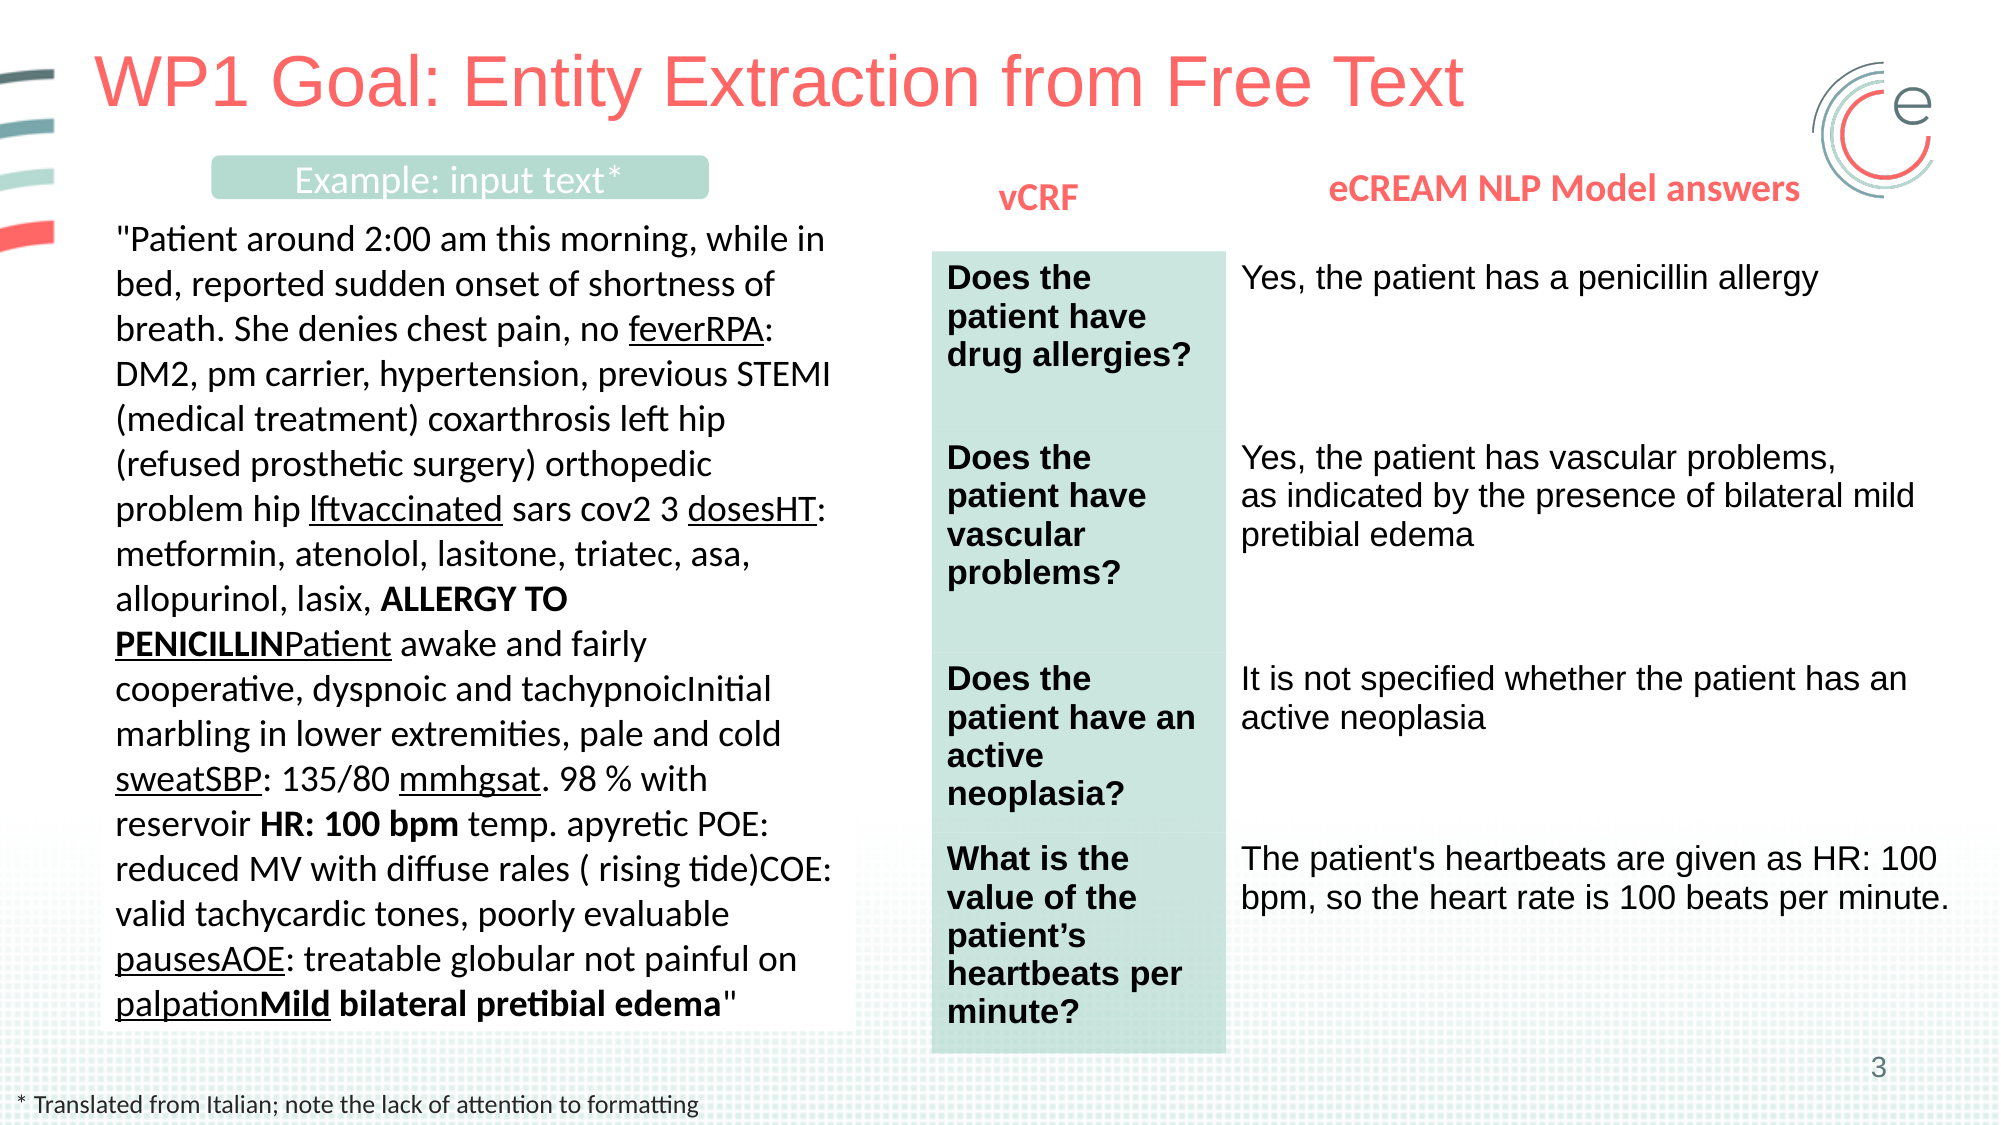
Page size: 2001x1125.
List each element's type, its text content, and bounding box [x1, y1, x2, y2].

table_header Yes, the patient has a penicillin allergy [1226, 251, 1965, 431]
table_cell Yes, the patient has vascular problems, as indicated by the presence of bilateral mild pretibial edema [1226, 431, 1965, 652]
text_box eCREAM NLP Model answers [1296, 154, 1833, 218]
table_cell It is not specified whether the patient has an active neoplasia [1226, 652, 1965, 832]
table_cell Does the patient have an active neoplasia? [932, 652, 1226, 832]
table_cell The patient's heartbeats are given as HR: 100 bpm, so the heart rate is 100 beats per minute. [1226, 832, 1965, 1053]
table_cell What is the value of the patient’s heartbeats per minute? [932, 832, 1226, 1053]
table_cell Does the patient have vascular problems? [932, 431, 1226, 652]
text_box Example: input text* [212, 156, 708, 199]
text_box "Patient around 2:00 am this morning, while in bed, reported sudden onset of shortness of breath. She denies chest pain, no feverRPA: DM2, pm carrier, hypertension, previous STEMI (medical treatment) coxarthrosis left hip (refused prosthetic surgery) orthopedic problem hip lftvaccinated sars cov2 3 dosesHT: metformin, atenolol, lasitone, triatec, asa, allopurinol, lasix, ALLERGY TO PENICILLINPatient awake and fairly cooperative, dyspnoic and tachypnoicInitial marbling in lower extremities, pale and cold sweatSBP: 135/80 mmhgsat. 98 % with reservoir HR: 100 bpm temp. apyretic POE: reduced MV with diffuse rales ( rising tide)COE: valid tachycardic tones, poorly evaluable pausesAOE: treatable globular not painful on palpationMild bilateral pretibial edema" [100, 206, 857, 1032]
title WP1 Goal: Entity Extraction from Free Text [79, 26, 1517, 139]
text_box vCRF [878, 163, 1200, 226]
picture [0, 0, 2001, 1125]
table_header Does the patient have drug allergies? [932, 251, 1226, 431]
text_box * Translated from Italian; note the lack of attention to formatting [0, 1079, 1290, 1125]
